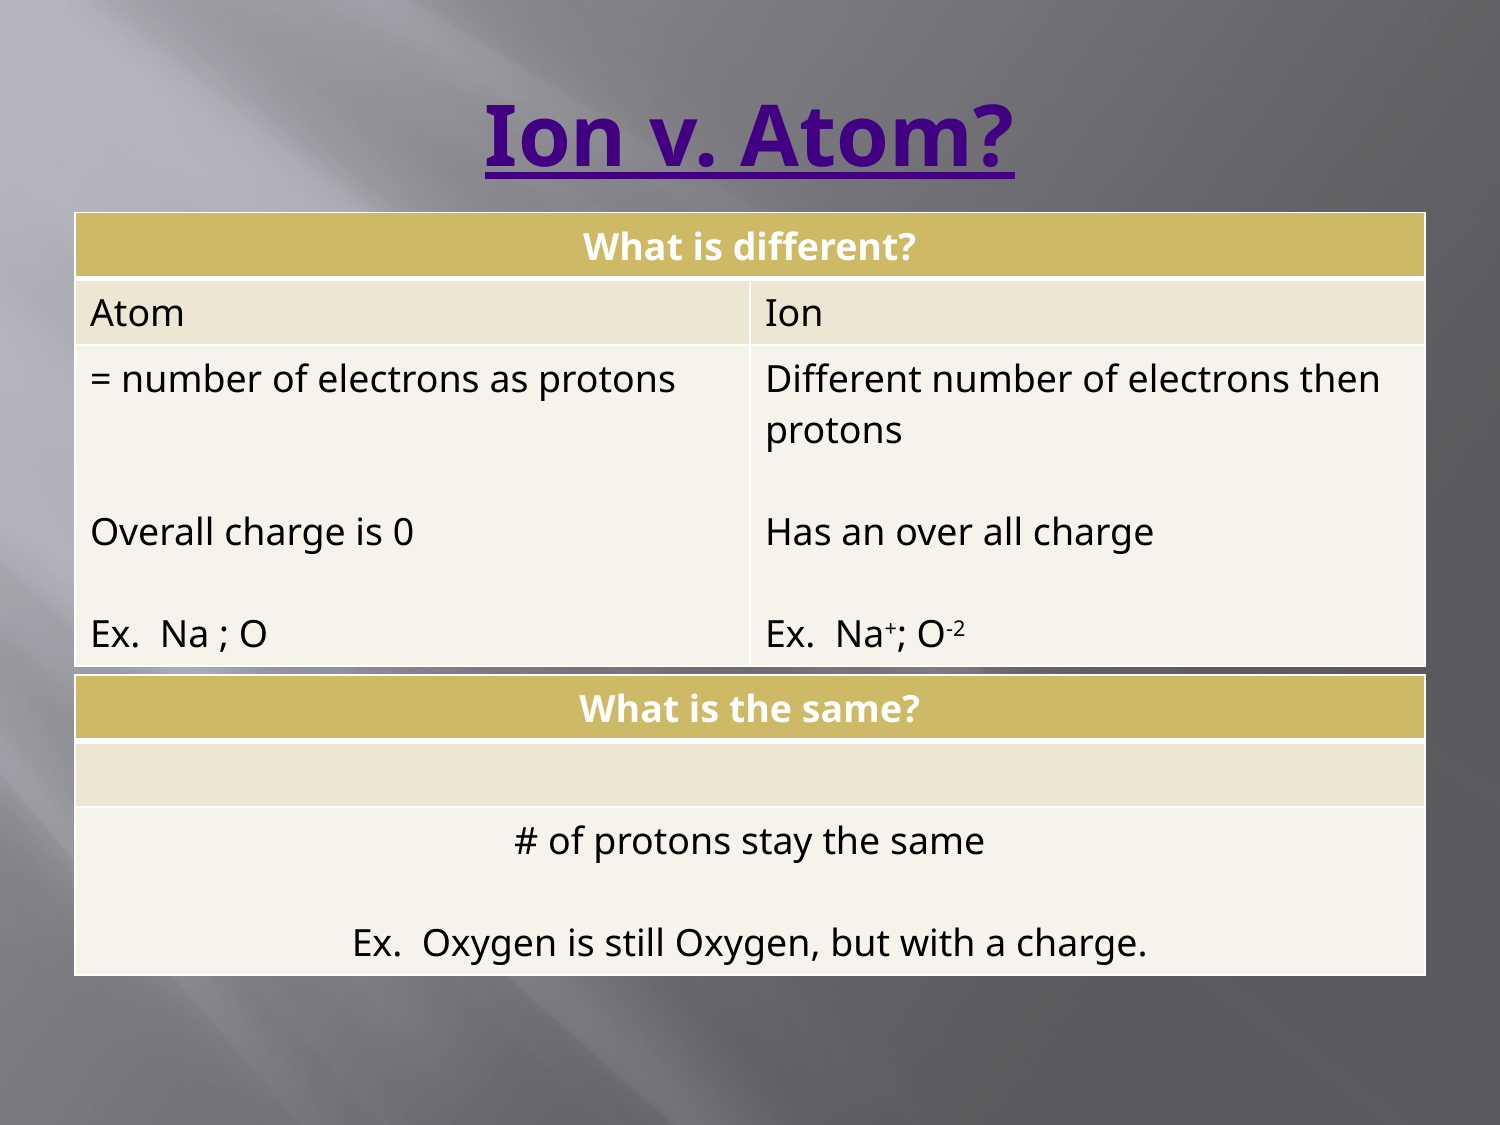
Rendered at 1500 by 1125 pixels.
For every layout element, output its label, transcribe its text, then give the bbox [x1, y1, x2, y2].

title Ion v. Atom? [75, 45, 1425, 212]
table_cell = number of electrons as protons Overall charge is 0 Ex. Na ; O [76, 346, 749, 665]
table_cell Different number of electrons then protons Has an over all charge Ex. Na+; O-2 [751, 346, 1424, 665]
table_cell [76, 744, 1424, 806]
table_cell Ion [751, 281, 1424, 344]
table_header What is the same? [76, 676, 1424, 738]
table_cell # of protons stay the same Ex. Oxygen is still Oxygen, but with a charge. [76, 808, 1424, 974]
table_cell Atom [76, 281, 749, 344]
table_header What is different? [76, 213, 1424, 276]
